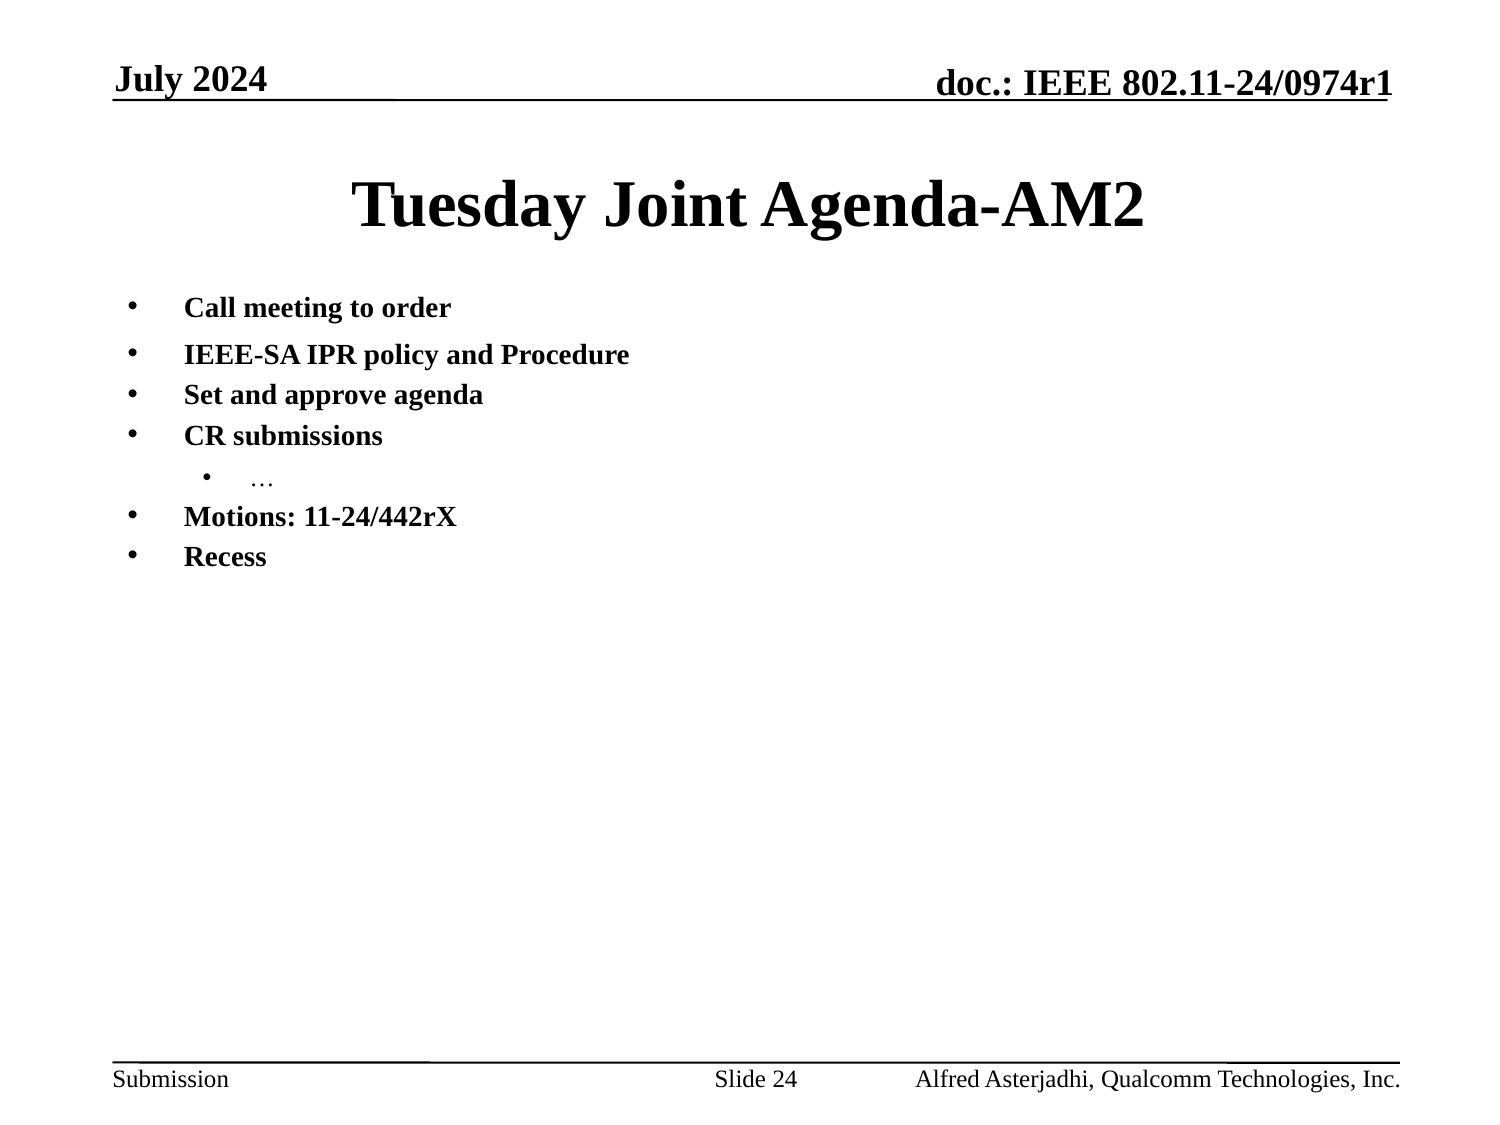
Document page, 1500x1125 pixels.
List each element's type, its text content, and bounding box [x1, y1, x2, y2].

list Call meeting to order IEEE-SA IPR policy and Procedure Set and approve agenda CR submissions … Motions: 11-24/442rX Recess [112, 286, 1388, 1060]
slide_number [114, 54, 423, 100]
slide_number Slide 24 [712, 1061, 800, 1123]
footer Alfred Asterjadhi, Qualcomm Technologies, Inc. [878, 1061, 1402, 1093]
title Tuesday Joint Agenda-AM2 [112, 112, 1388, 286]
